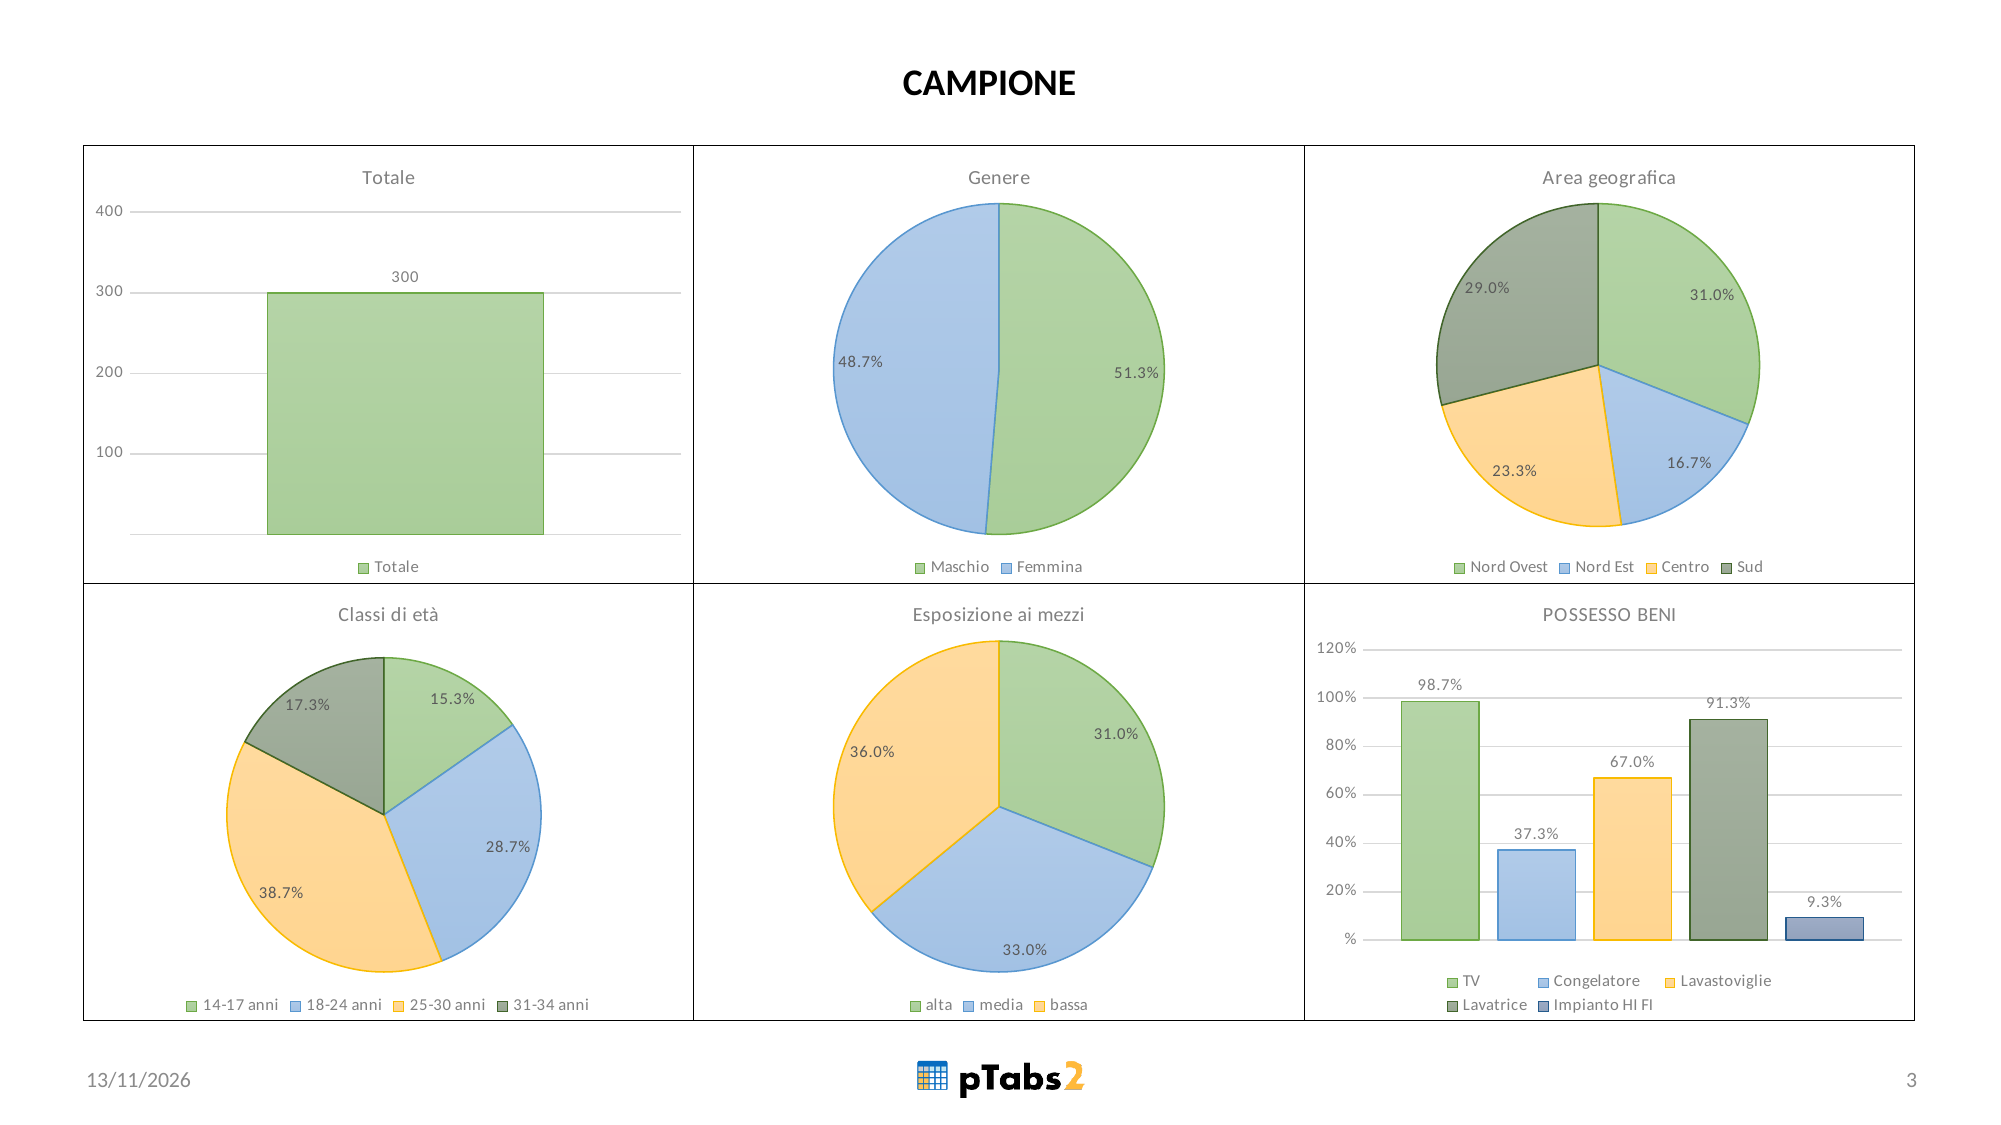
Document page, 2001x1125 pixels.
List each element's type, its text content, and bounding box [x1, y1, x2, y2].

chart [83, 145, 1915, 1021]
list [913, 1058, 1087, 1100]
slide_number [70, 1055, 512, 1103]
title CAMPIONE [104, 52, 1875, 115]
slide_number 3 [1482, 1055, 1933, 1103]
